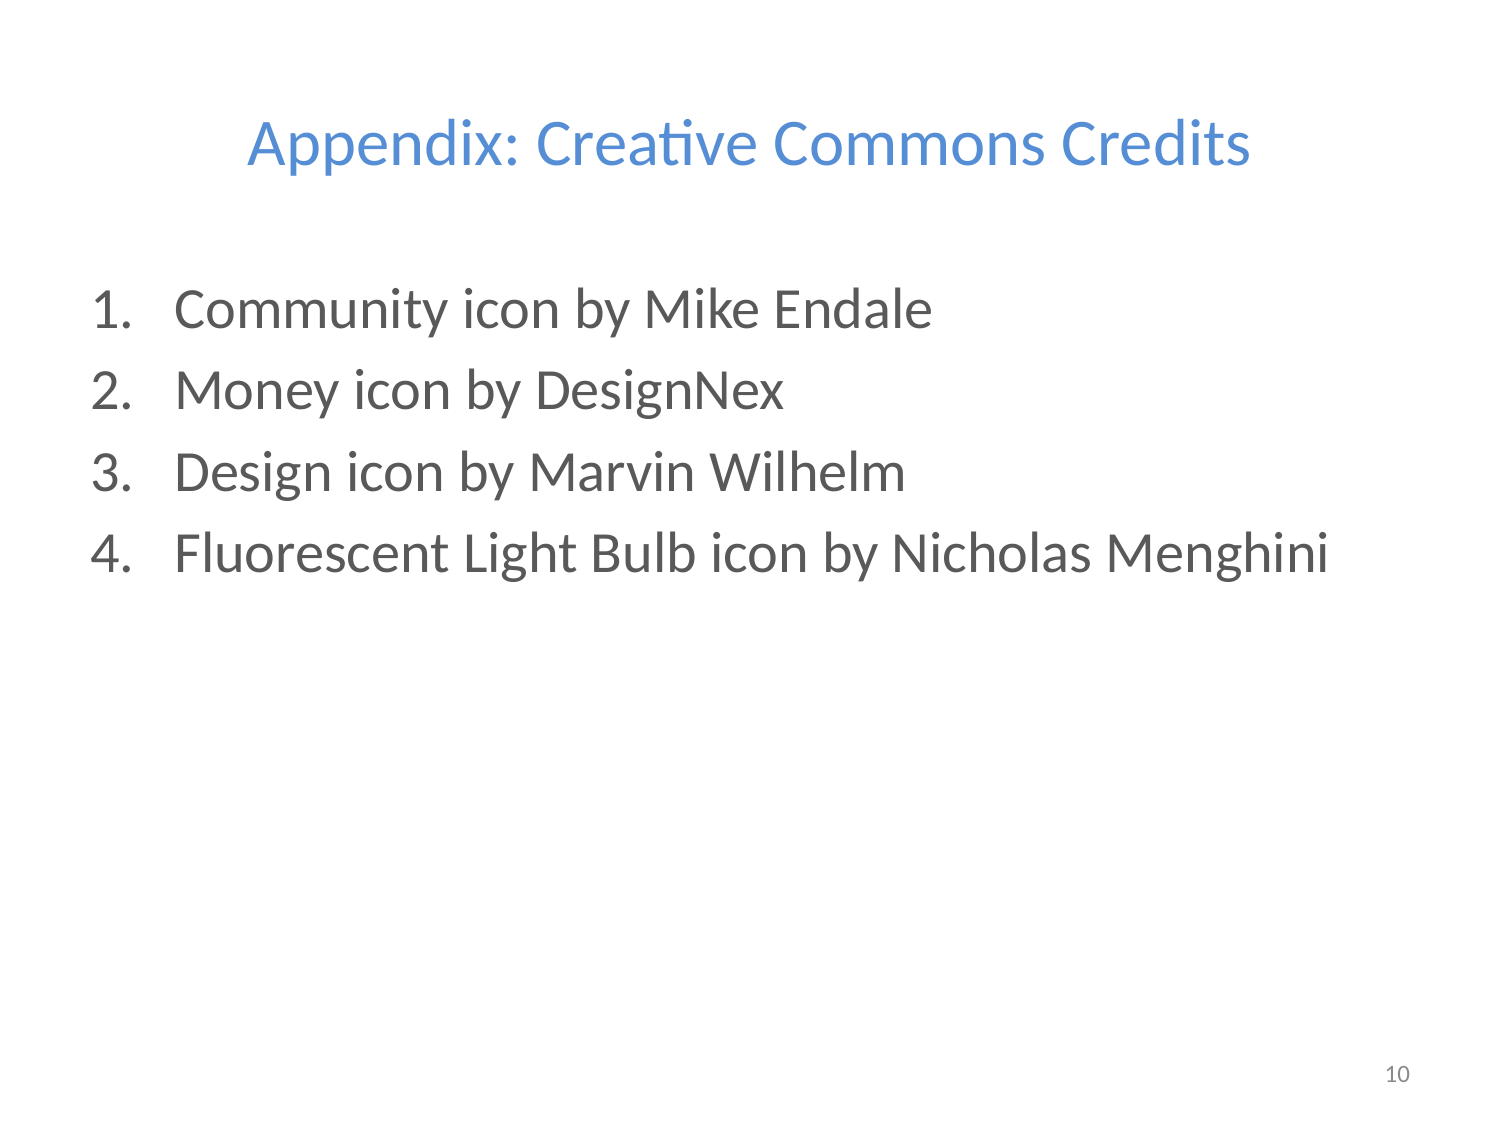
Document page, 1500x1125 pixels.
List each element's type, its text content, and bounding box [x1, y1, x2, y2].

list Community icon by Mike Endale Money icon by DesignNex Design icon by Marvin Wilhelm Fluorescent Light Bulb icon by Nicholas Menghini [75, 262, 1425, 1005]
title Appendix: Creative Commons Credits [75, 45, 1425, 233]
slide_number 10 [1074, 1042, 1425, 1103]
